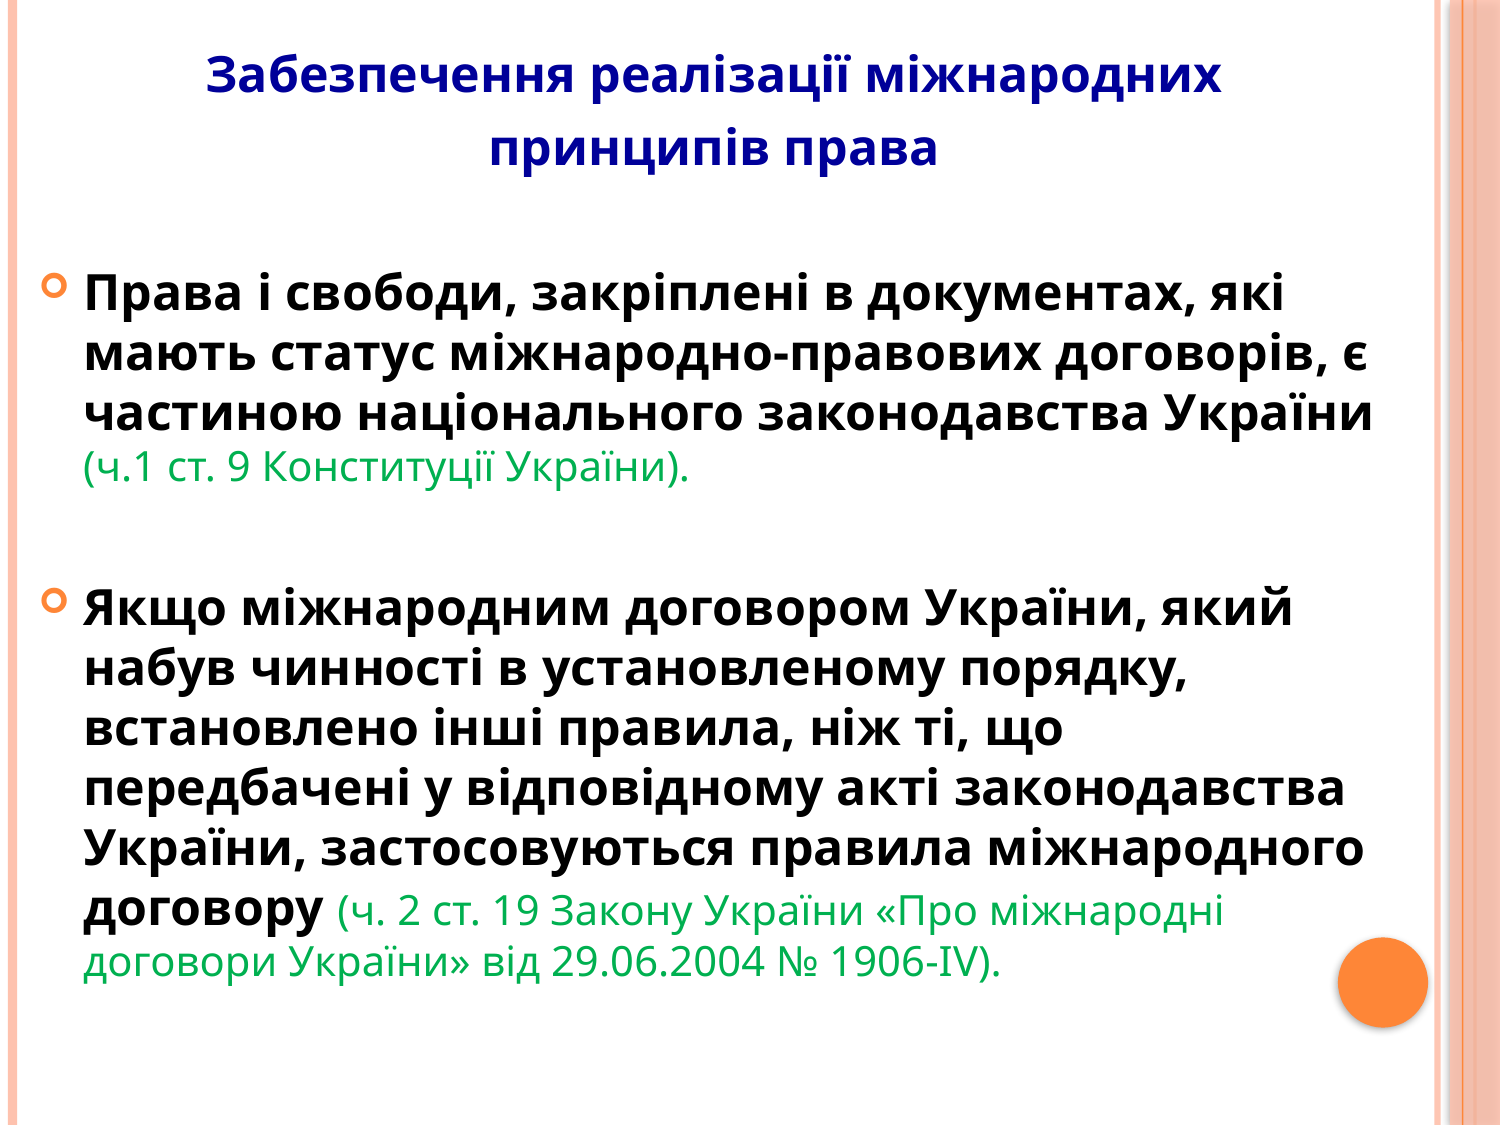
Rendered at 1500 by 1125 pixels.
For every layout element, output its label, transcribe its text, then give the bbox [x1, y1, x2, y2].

list Забезпечення реалізації міжнародних принципів права Права і свободи, закріплені в документах, які мають статус міжнародно-правових договорів, є частиною національного законодавства України (ч.1 ст. 9 Конституції України). Якщо міжнародним договором України, який набув чинності в установленому порядку, встановлено інші правила, ніж ті, що передбачені у відповідному акті законодавства України, застосовуються правила міжнародного договору (ч. 2 ст. 19 Закону України «Про міжнародні договори України» від 29.06.2004 № 1906-IV). [23, 34, 1419, 1102]
